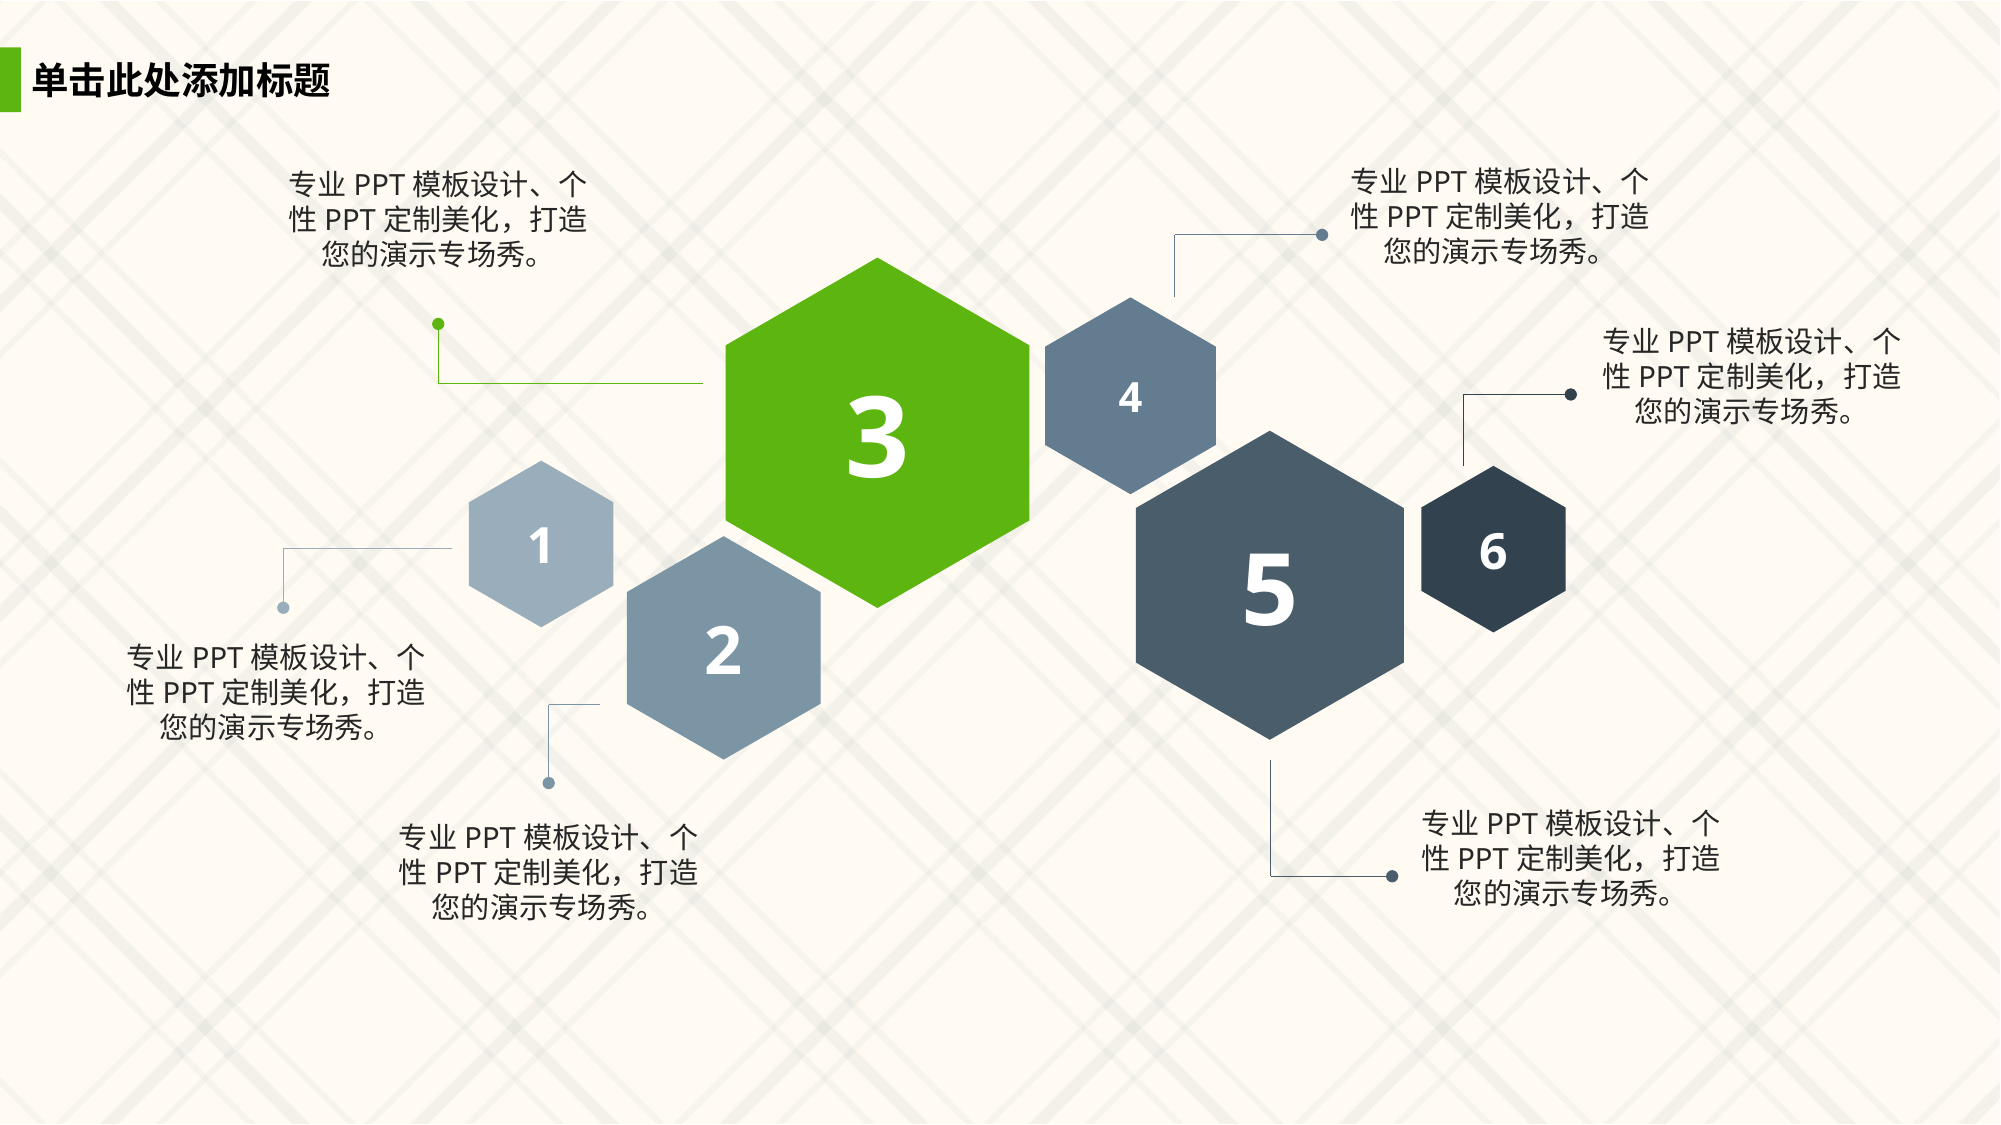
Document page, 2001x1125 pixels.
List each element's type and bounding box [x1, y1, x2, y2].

text_box [0, 47, 363, 113]
text_box [1273, 756, 1390, 879]
text_box [548, 704, 601, 784]
text_box [1217, 192, 1280, 340]
text_box [1481, 376, 1553, 484]
text_box [283, 548, 452, 608]
picture [0, 1, 2000, 1124]
text_box [437, 324, 703, 384]
